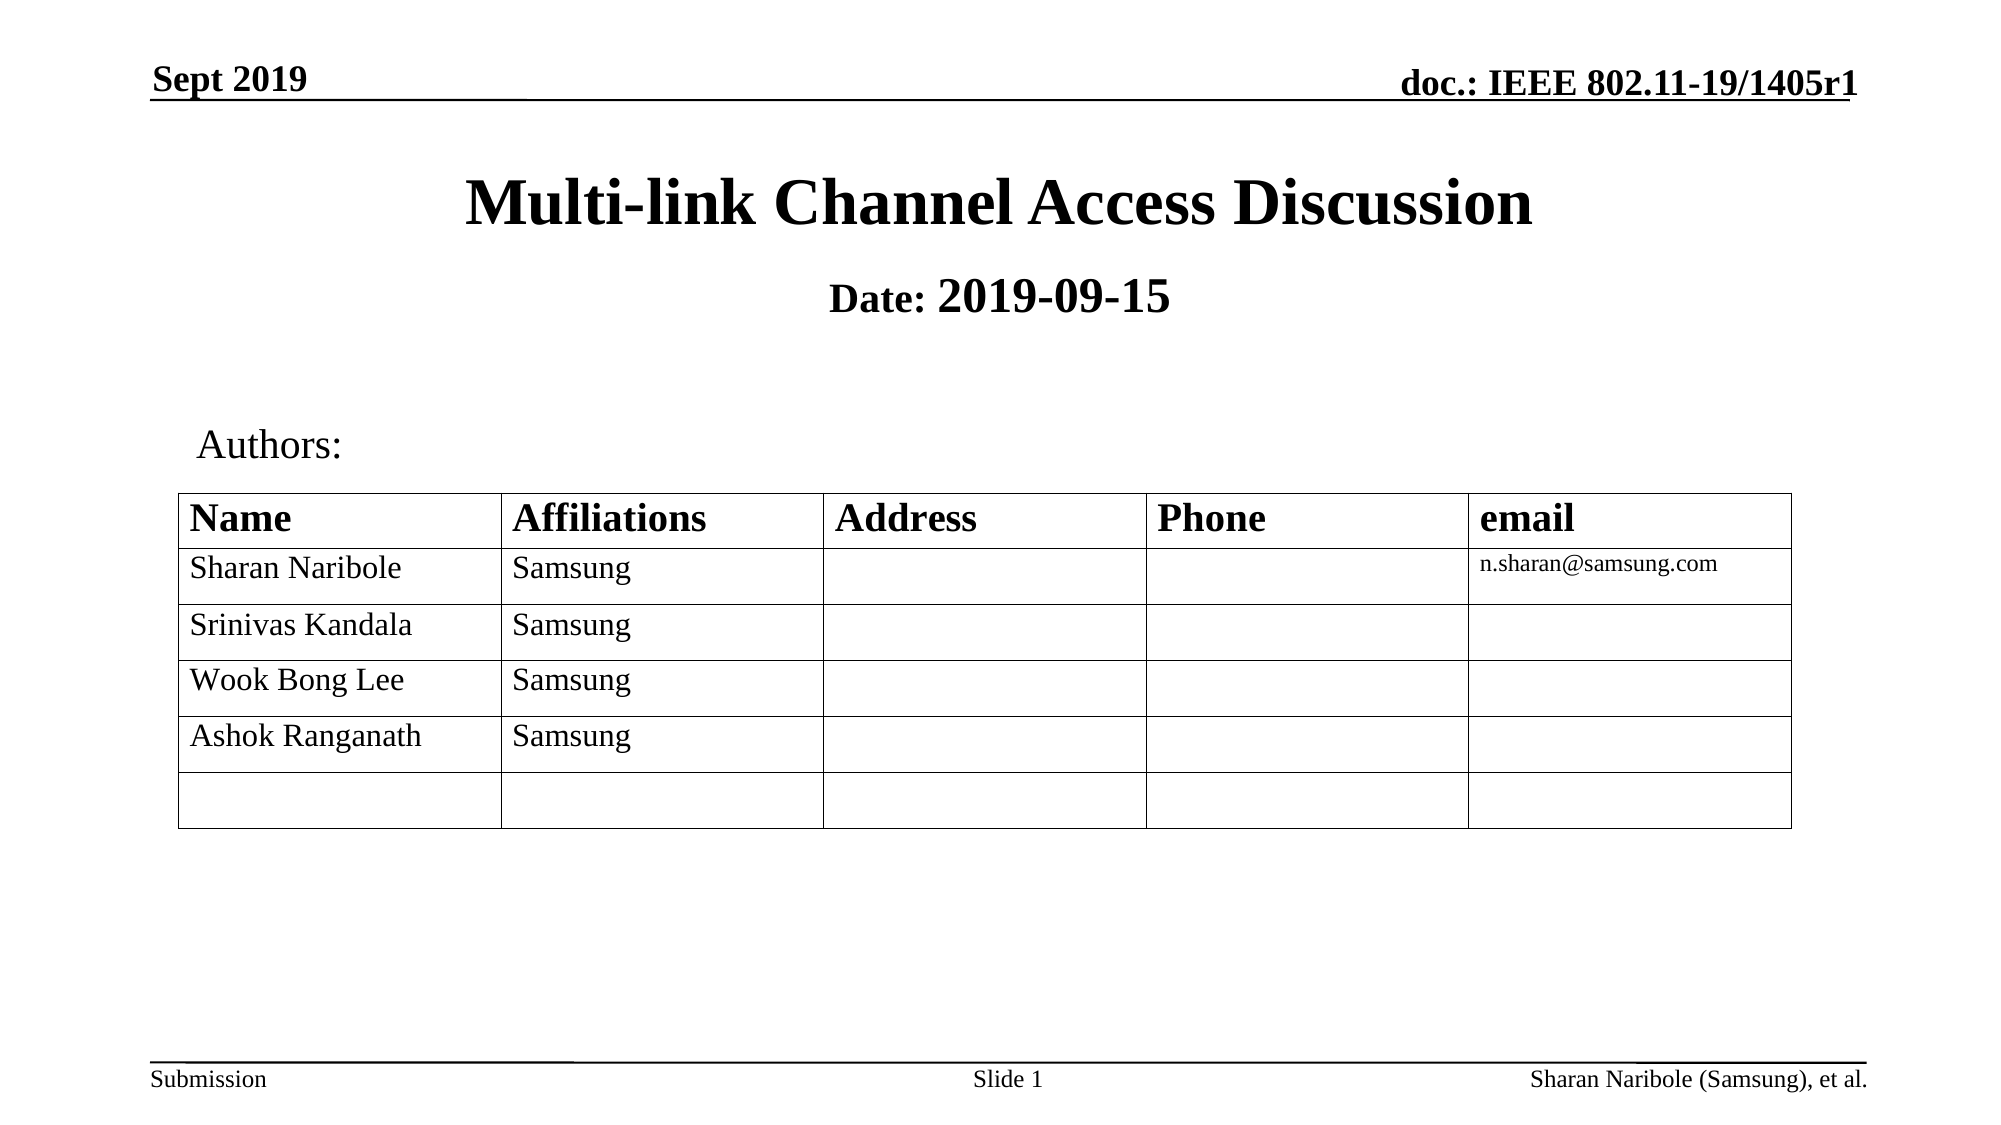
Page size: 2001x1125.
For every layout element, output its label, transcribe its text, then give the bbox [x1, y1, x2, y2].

subtitle Date: 2019-09-15 [299, 254, 1701, 333]
title Multi-link Channel Access Discussion [149, 76, 1851, 319]
text_box Authors: [181, 408, 419, 472]
slide_number Slide 1 [950, 1061, 1067, 1123]
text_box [163, 492, 1837, 900]
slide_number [152, 54, 563, 100]
footer Sharan Naribole (Samsung), et al. [1171, 1061, 1869, 1093]
